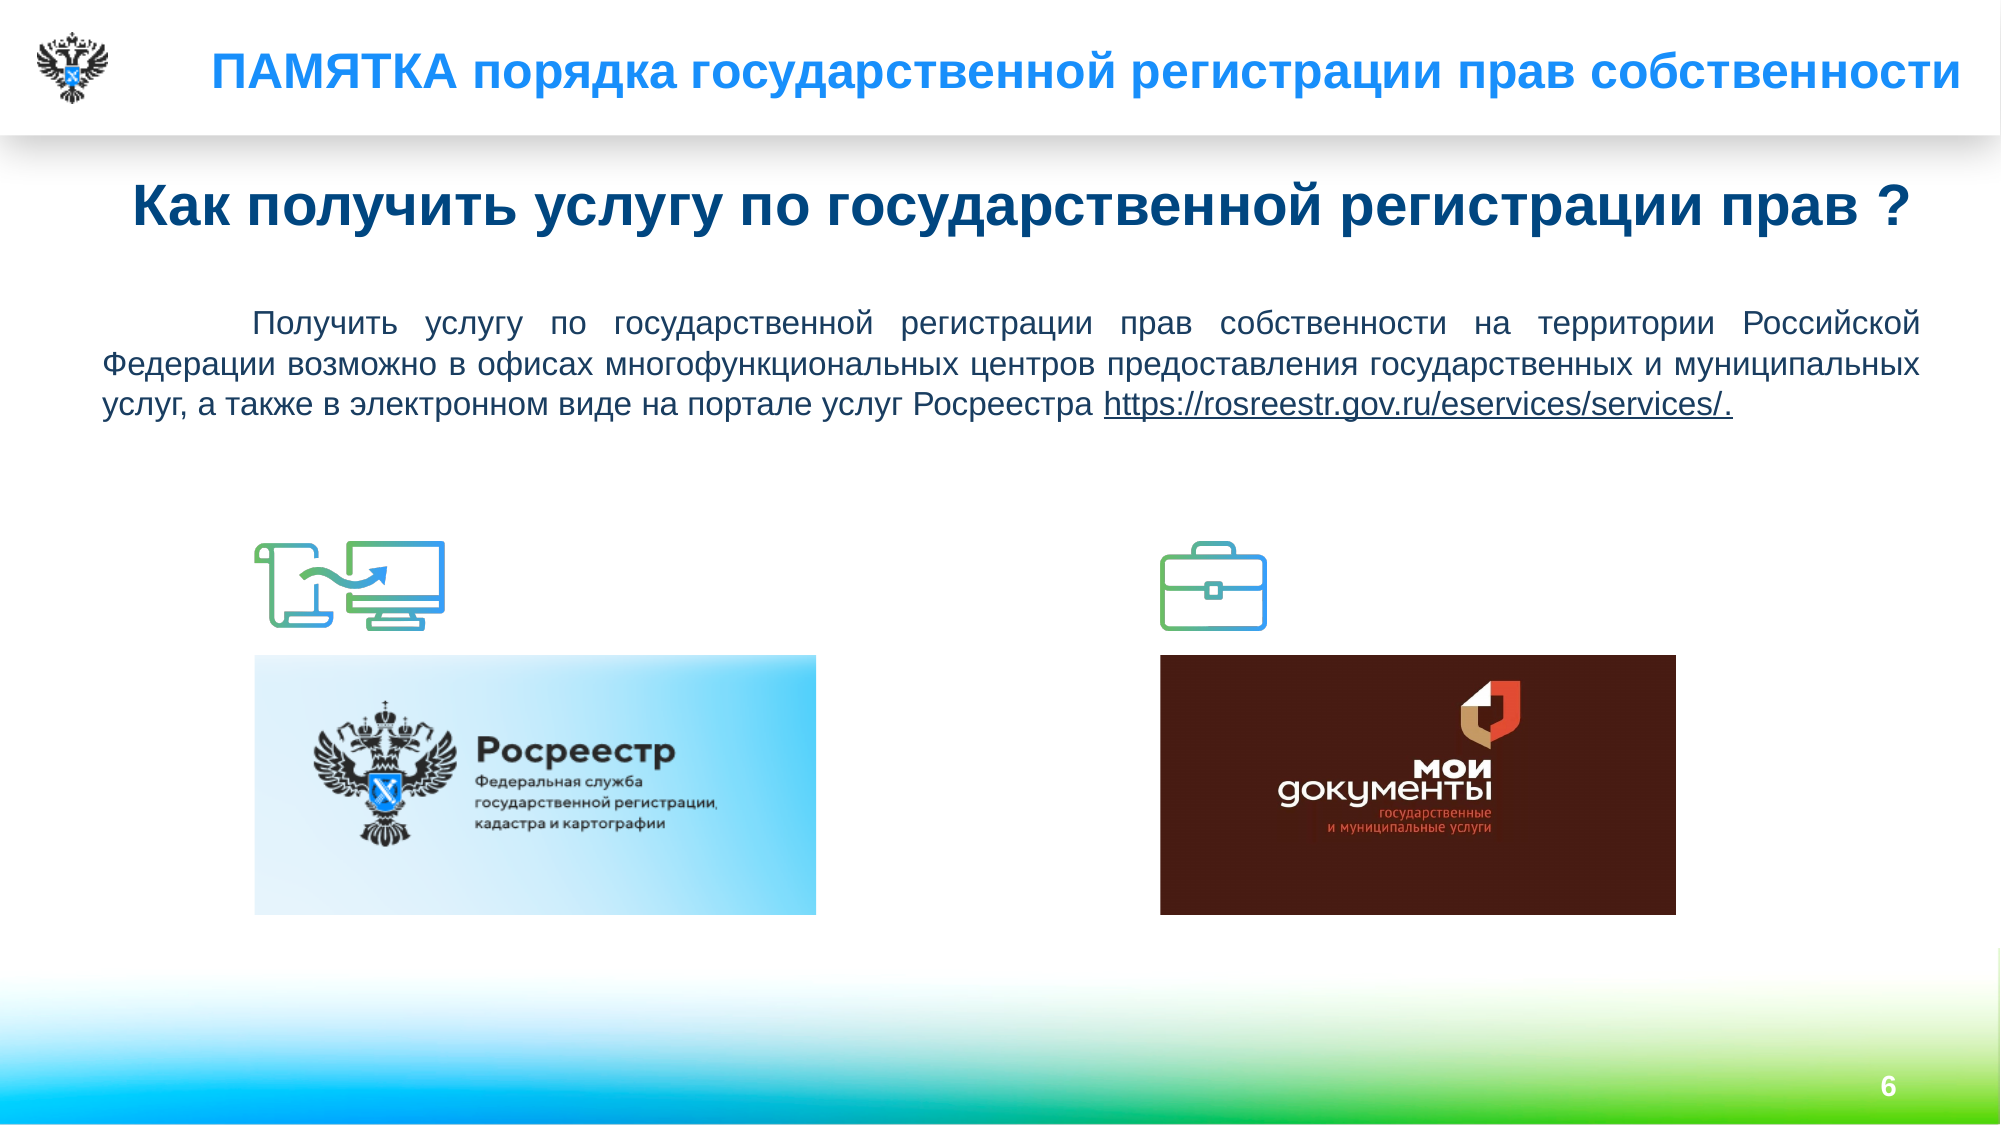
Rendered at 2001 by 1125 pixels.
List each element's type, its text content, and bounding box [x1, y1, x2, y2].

picture [37, 32, 108, 104]
slide_number 6 [1311, 1045, 1912, 1125]
text_box ПАМЯТКА порядка государственной регистрации прав собственности [182, 5, 1993, 139]
picture [1160, 541, 1267, 631]
picture [1160, 655, 1676, 915]
list Получить услугу по государственной регистрации прав собственности на территории Российской Федерации возможно в офисах многофункциональных центров предоставления государственных и муниципальных услуг, а также в электронном виде на портале услуг Росреестра https://rosreestr.gov.ru/eservices/services/. [87, 289, 1938, 444]
picture [0, 947, 2000, 1125]
text_box [182, 0, 2000, 132]
picture [254, 541, 445, 631]
text_box Как получить услугу по государственной регистрации прав ? [117, 160, 2000, 245]
picture [254, 655, 817, 915]
